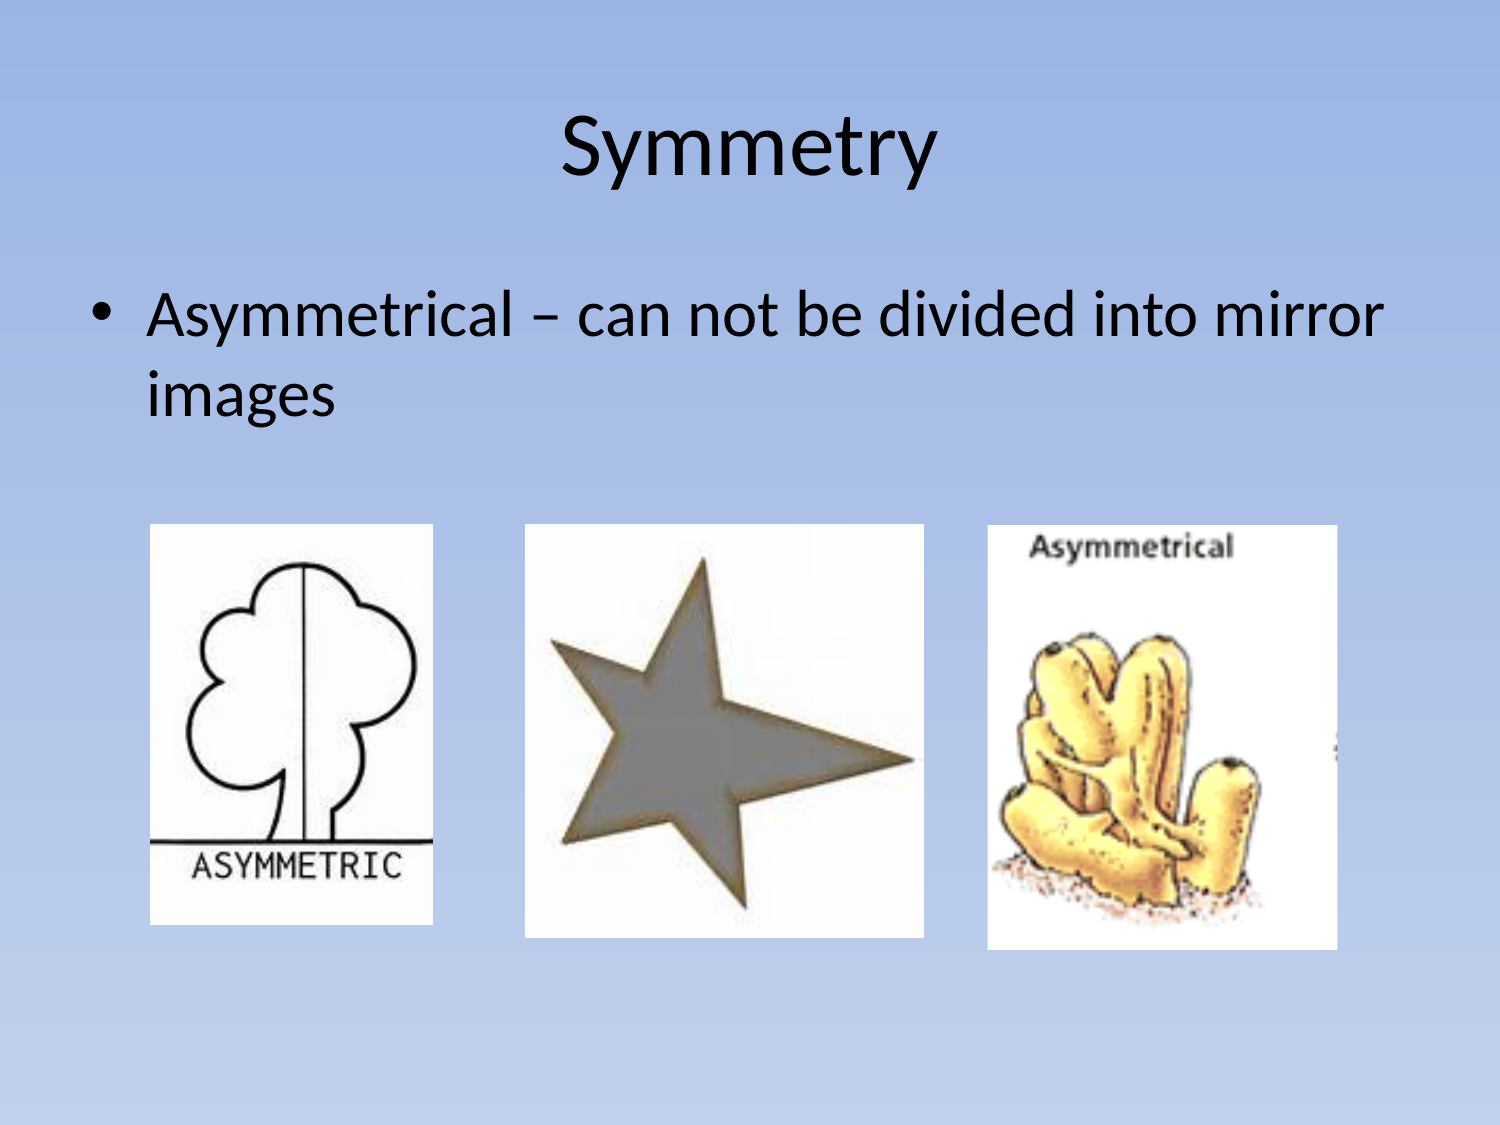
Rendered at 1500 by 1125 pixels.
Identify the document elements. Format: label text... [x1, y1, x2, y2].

picture [149, 524, 434, 926]
list Asymmetrical – can not be divided into mirror images [75, 262, 1425, 488]
picture [987, 524, 1338, 951]
title Symmetry [75, 45, 1425, 233]
picture [524, 524, 924, 938]
